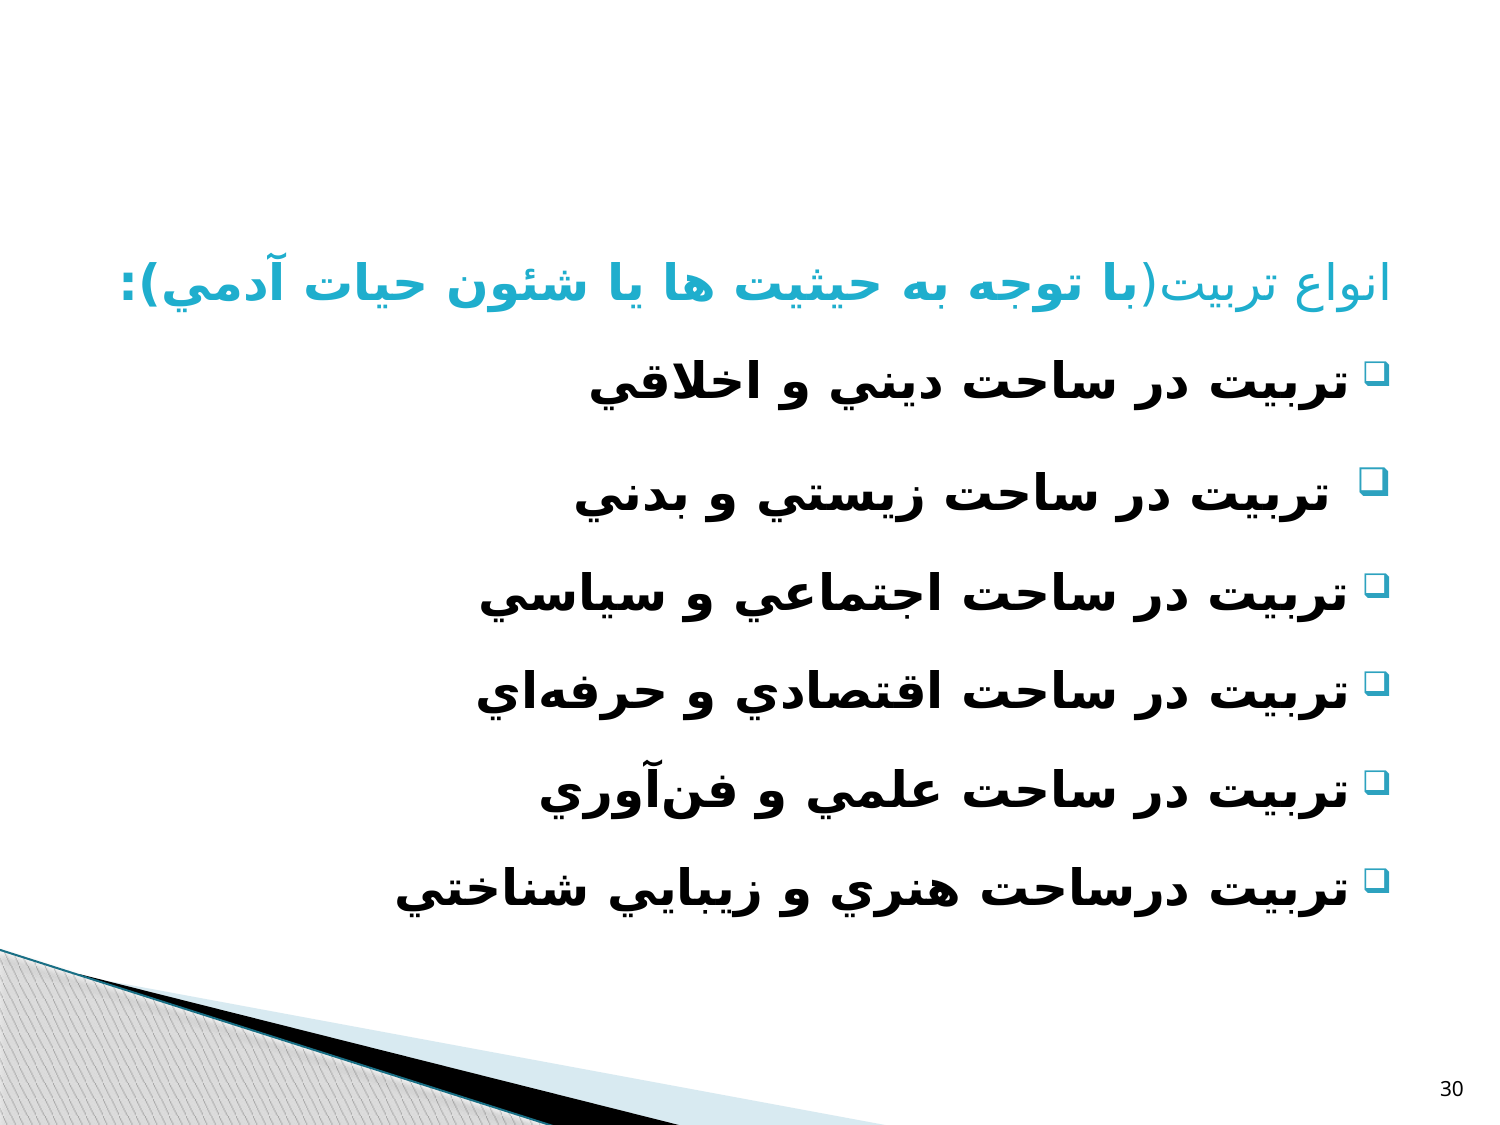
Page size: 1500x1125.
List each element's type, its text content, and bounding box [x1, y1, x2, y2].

list انواع تربيت(با توجه به حيثيت ها يا شئون حيات آدمي): تربيت در ساحت ديني و اخلاقي تربيت در ساحت زيستي و بدني تربيت در ساحت اجتماعي و سياسي تربيت در ساحت اقتصادي و حرفه‌اي تربيت در ساحت علمي و فن‌آوري تربيت درساحت هنري و زيبايي شناختي [75, 243, 1425, 986]
slide_number 30 [1418, 1051, 1479, 1112]
